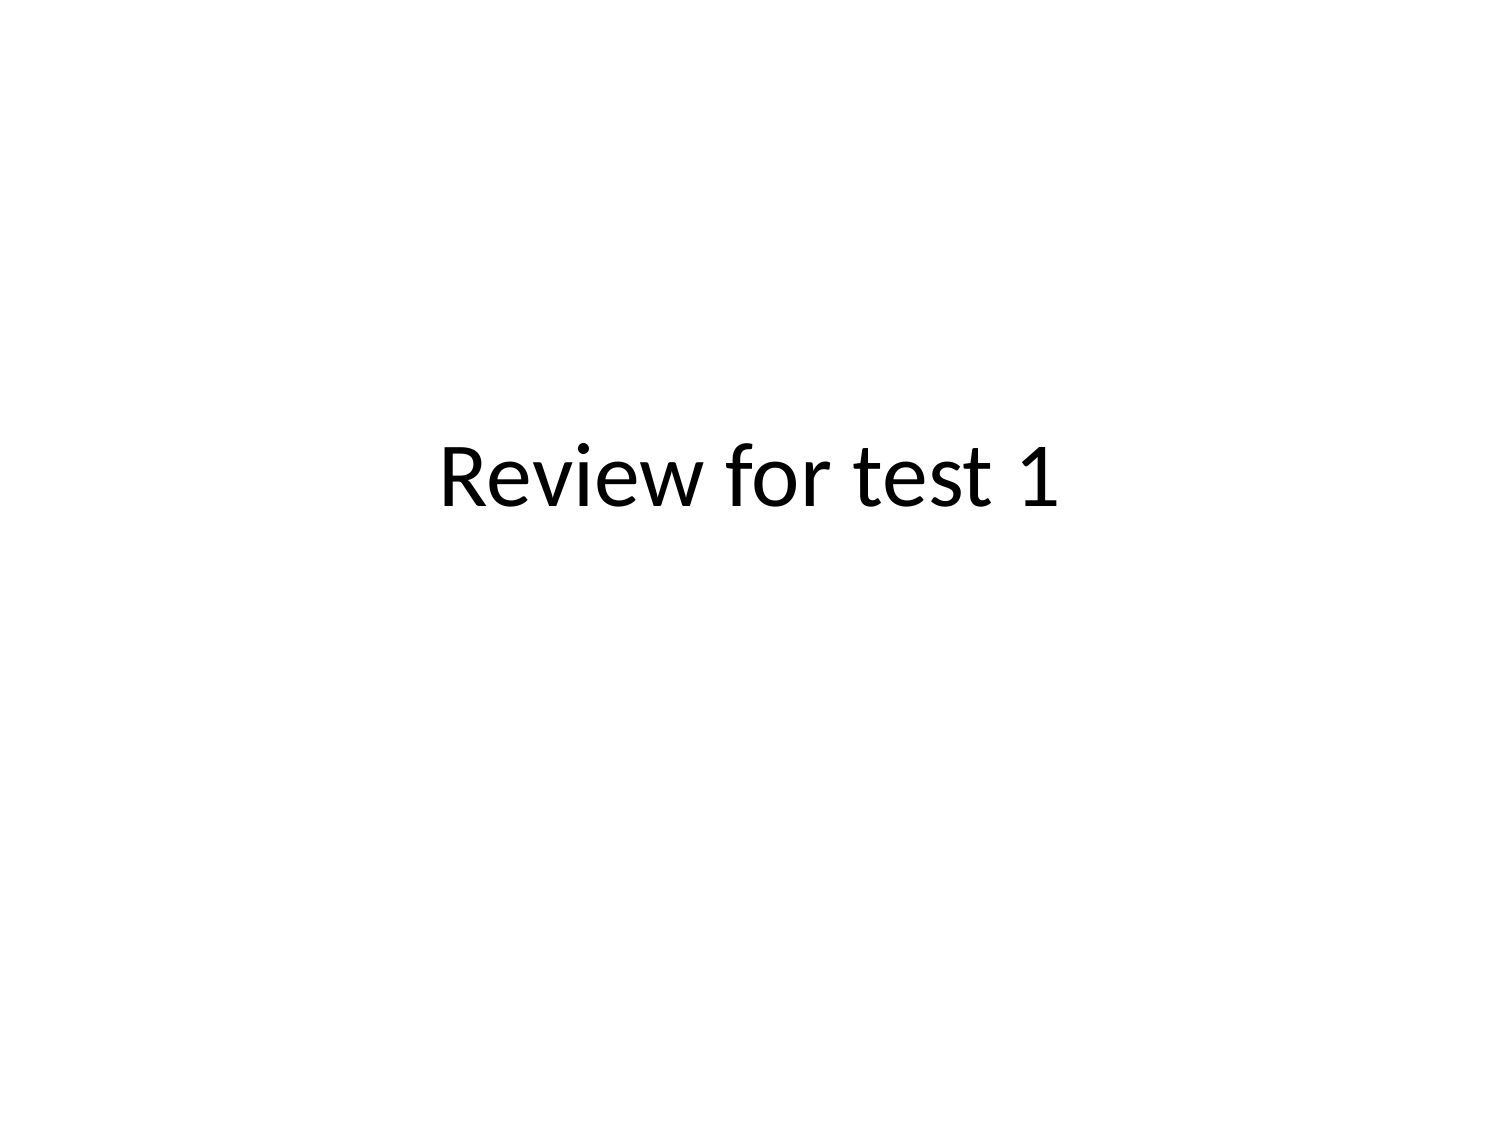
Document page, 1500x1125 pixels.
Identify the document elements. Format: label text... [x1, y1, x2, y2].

title Review for test 1 [112, 349, 1388, 591]
